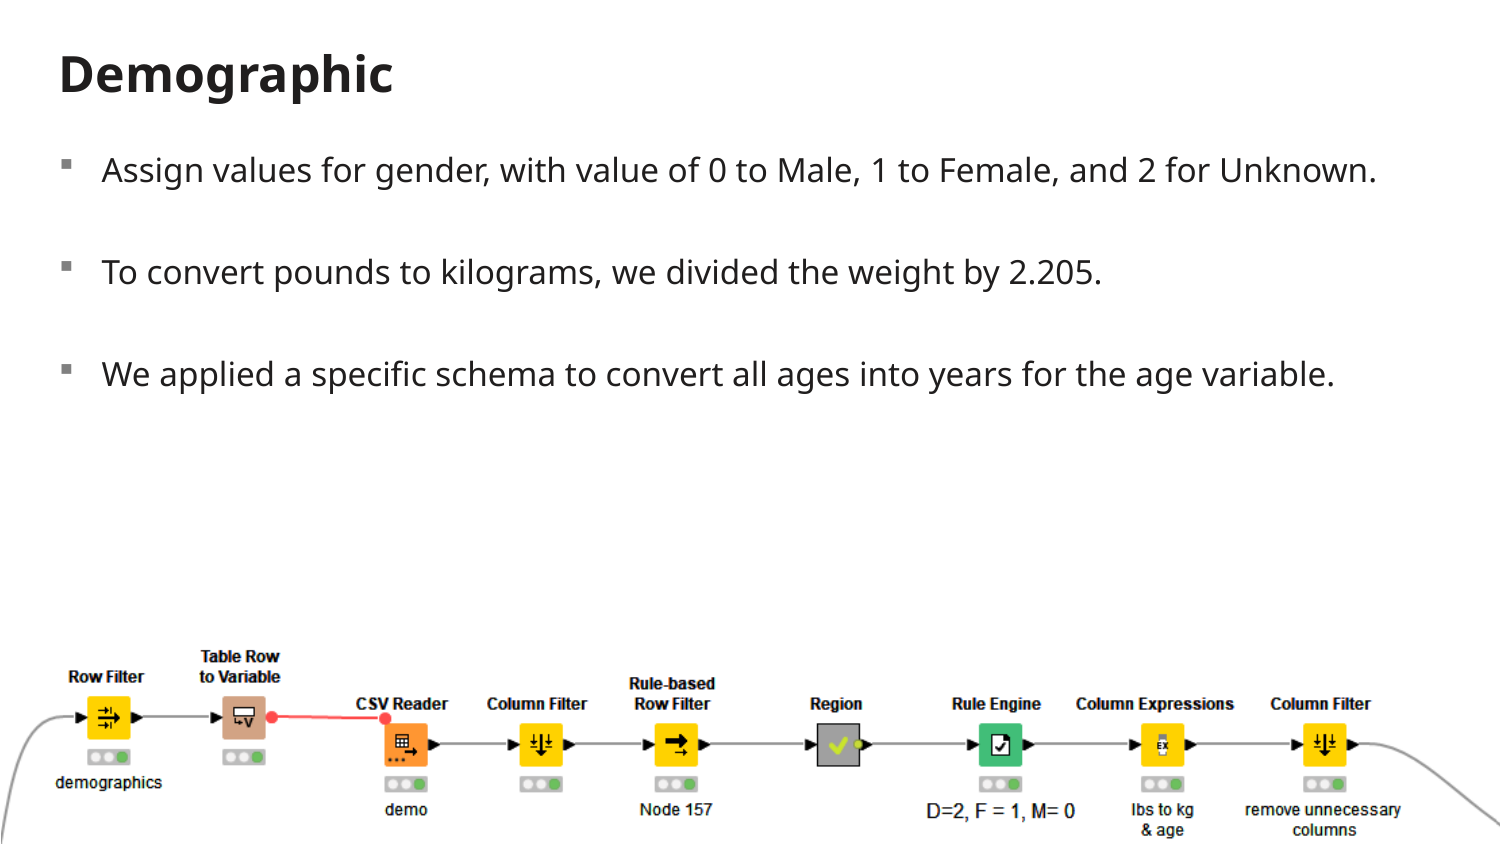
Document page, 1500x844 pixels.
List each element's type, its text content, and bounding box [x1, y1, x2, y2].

picture [1, 611, 1500, 844]
list Assign values for gender, with value of 0 to Male, 1 to Female, and 2 for Unknown. To convert pounds to kilograms, we divided the weight by 2.205. We applied a specific schema to convert all ages into years for the age variable. [59, 148, 1442, 611]
title Demographic [59, 42, 1442, 102]
